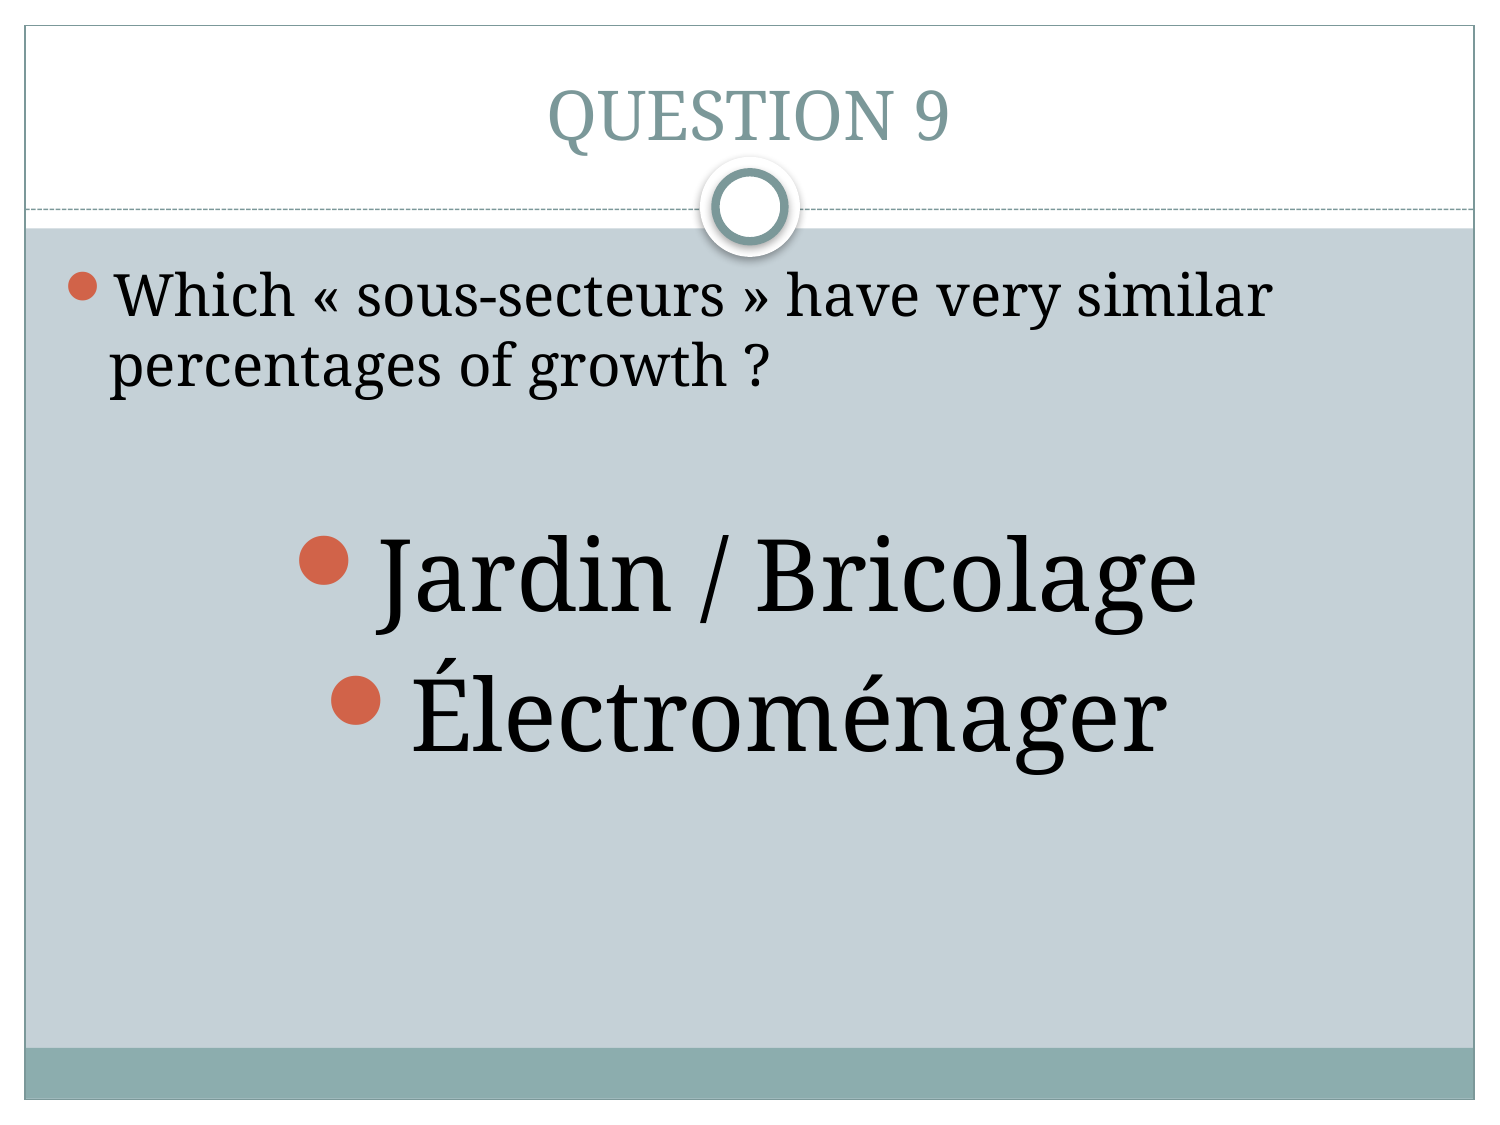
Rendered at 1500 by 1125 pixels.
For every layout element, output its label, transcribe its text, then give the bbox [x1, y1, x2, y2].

list Which « sous-secteurs » have very similar percentages of growth ? Jardin / Bricolage Électroménager [49, 250, 1445, 1001]
title QUESTION 9 [49, 37, 1450, 162]
